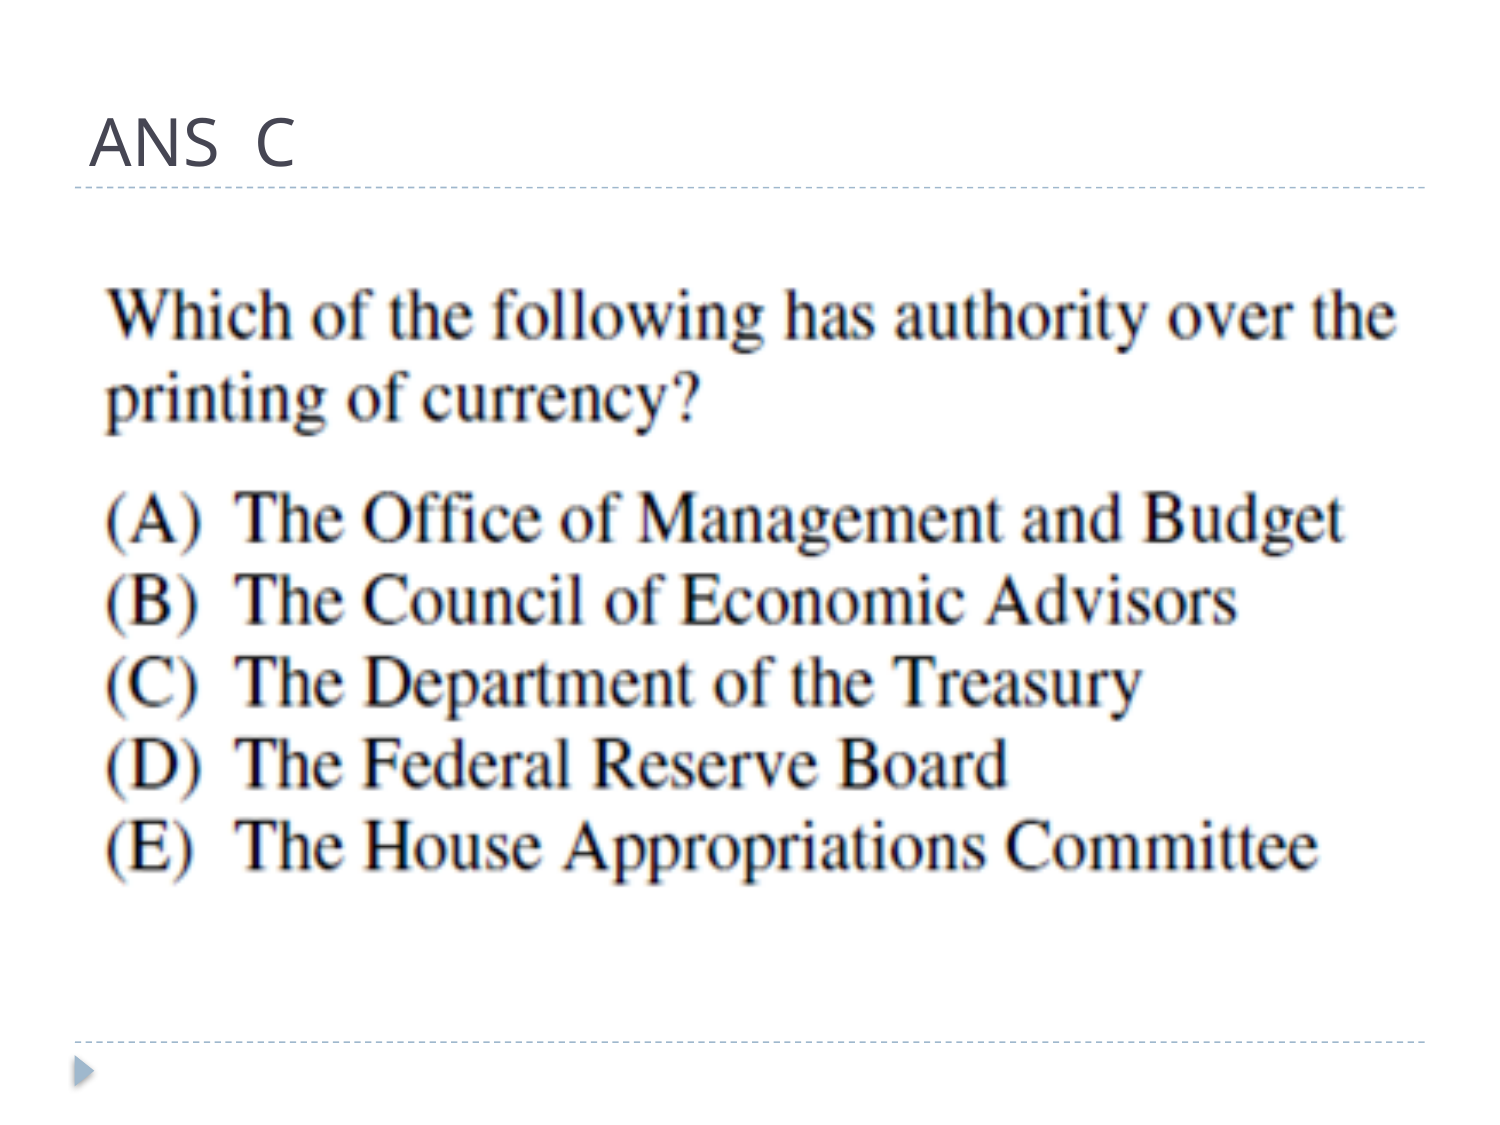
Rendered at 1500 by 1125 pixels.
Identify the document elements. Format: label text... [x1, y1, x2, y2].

title ANS C [75, 24, 1425, 188]
picture [99, 269, 1426, 926]
